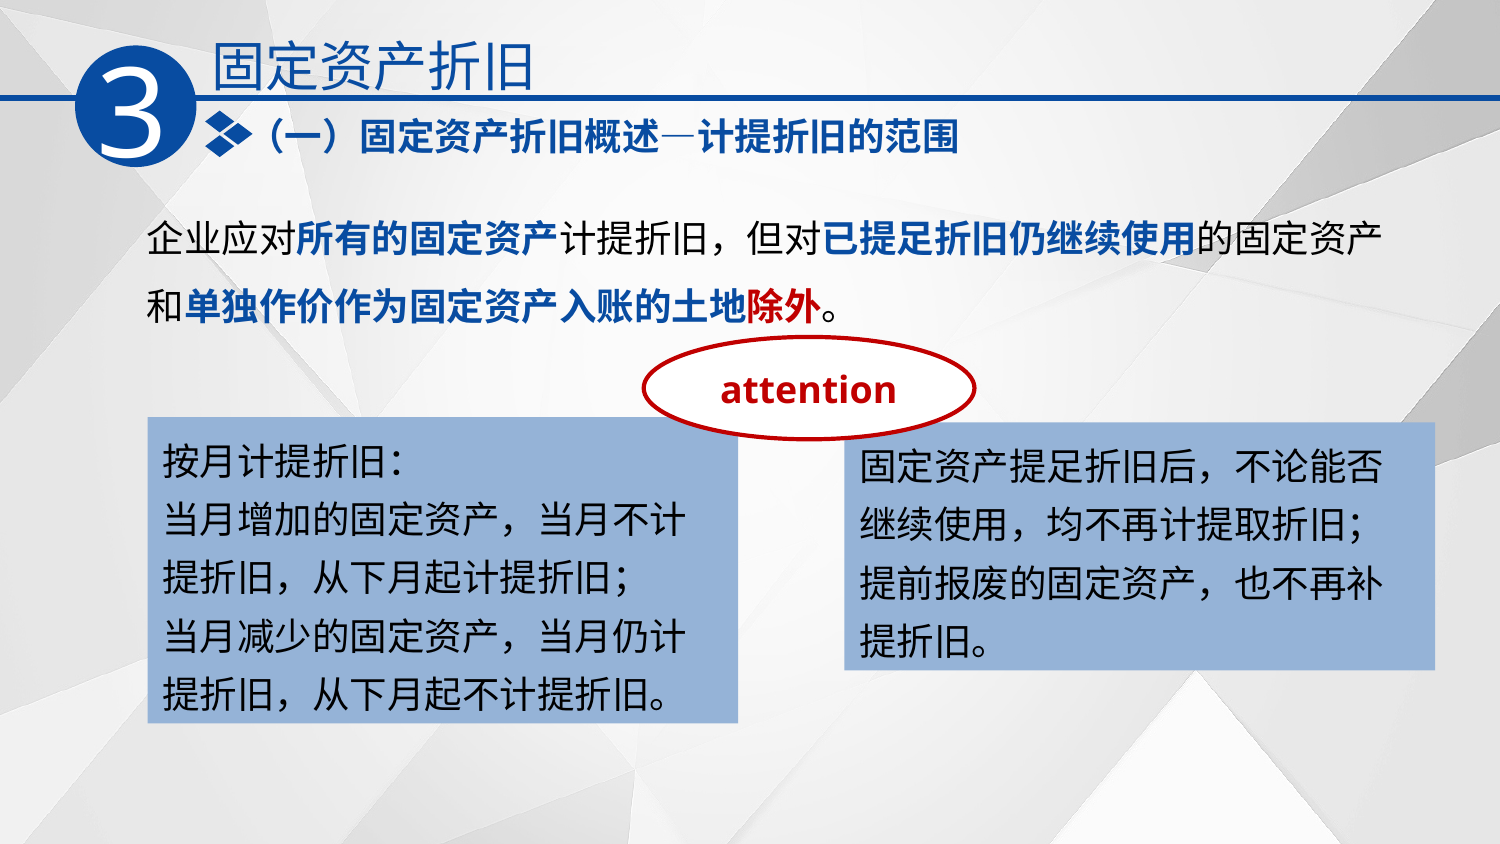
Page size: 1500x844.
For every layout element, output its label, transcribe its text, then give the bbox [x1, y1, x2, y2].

text_box 企业应对所有的固定资产计提折旧，但对已提足折旧仍继续使用的固定资产和单独作价作为固定资产入账的土地除外。 [132, 185, 1400, 336]
text_box [75, 74, 84, 97]
text_box [75, 107, 84, 138]
text_box 固定资产提足折旧后，不论能否继续使用，均不再计提取折旧；提前报废的固定资产，也不再补提折旧。 [844, 422, 1436, 671]
picture [0, 101, 1500, 844]
picture [0, 0, 1500, 95]
text_box 3 [84, 107, 203, 171]
text_box [205, 135, 234, 158]
text_box [205, 110, 234, 133]
text_box [223, 125, 234, 142]
text_box 按月计提折旧： 当月增加的固定资产，当月不计提折旧，从下月起计提折旧； 当月减少的固定资产，当月仍计提折旧，从下月起不计提折旧。 [147, 417, 739, 724]
text_box 3 [84, 45, 203, 97]
text_box 固定资产折旧 [198, 37, 713, 92]
text_box （一）固定资产折旧概述—计提折旧的范围 [234, 107, 972, 164]
text_box attention [641, 334, 977, 442]
